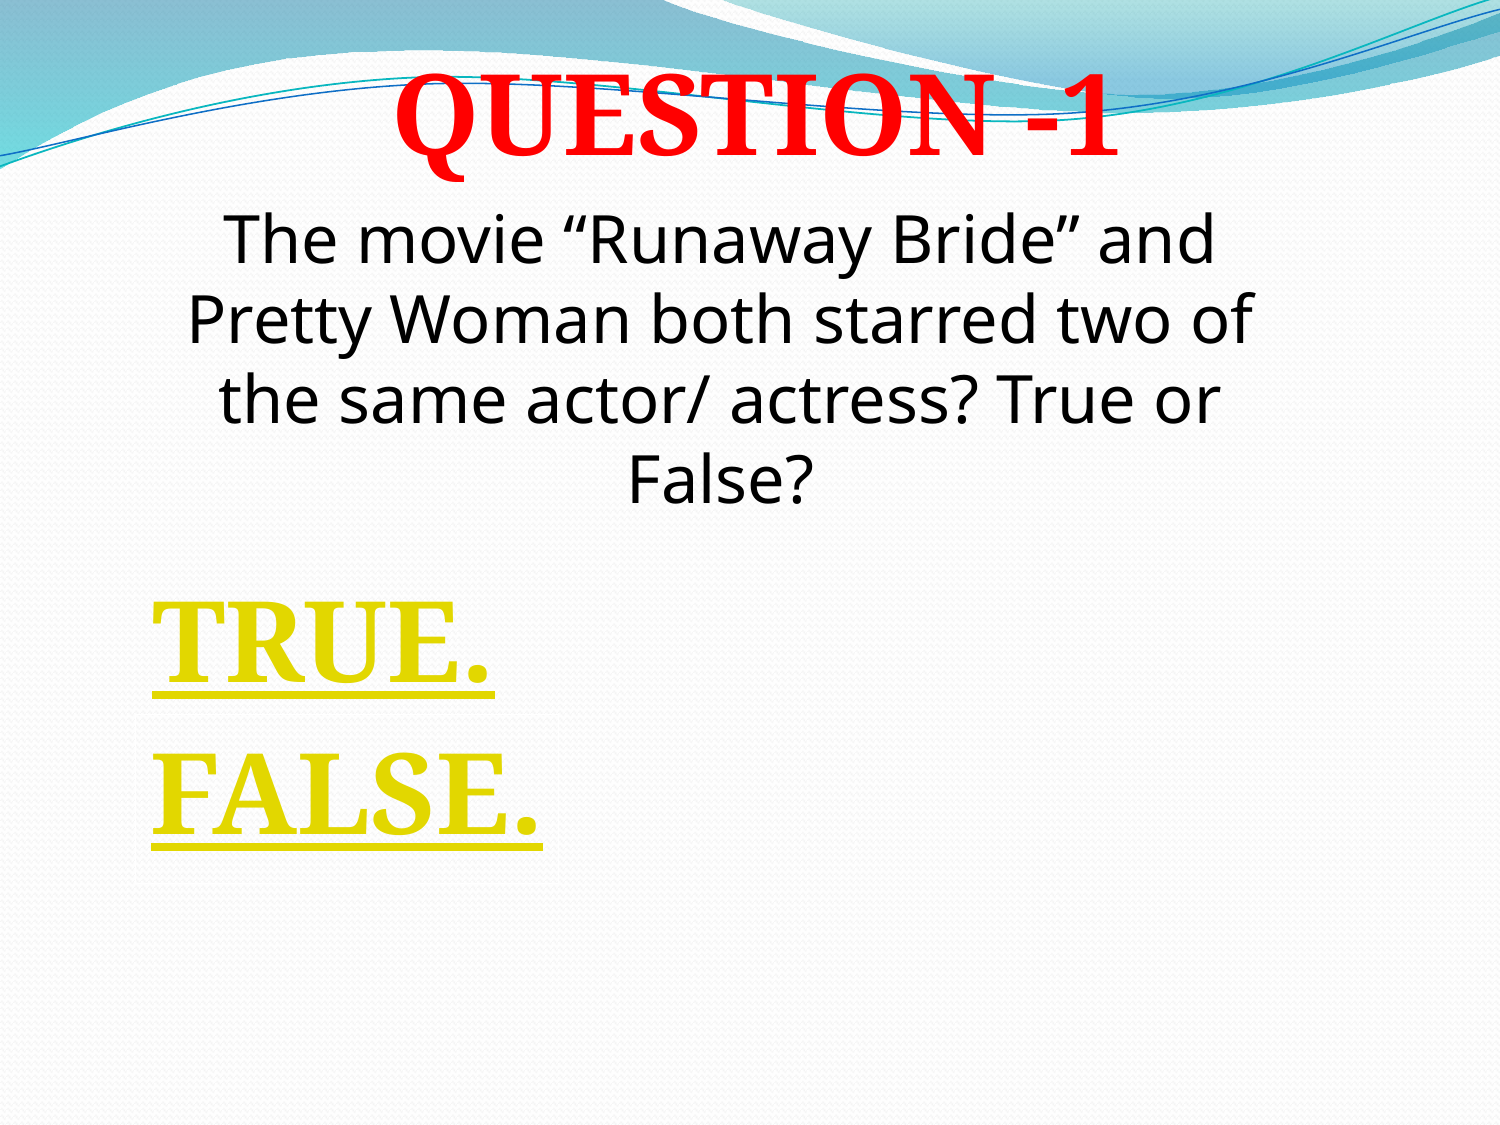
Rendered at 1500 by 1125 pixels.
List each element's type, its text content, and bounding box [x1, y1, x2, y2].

text_box True. [137, 562, 510, 714]
text_box QUESTION -1 [376, 35, 1139, 186]
text_box The movie “Runaway Bride” and Pretty Woman both starred two of the same actor/ actress? True or False? [128, 189, 1313, 524]
text_box False. [135, 714, 559, 884]
